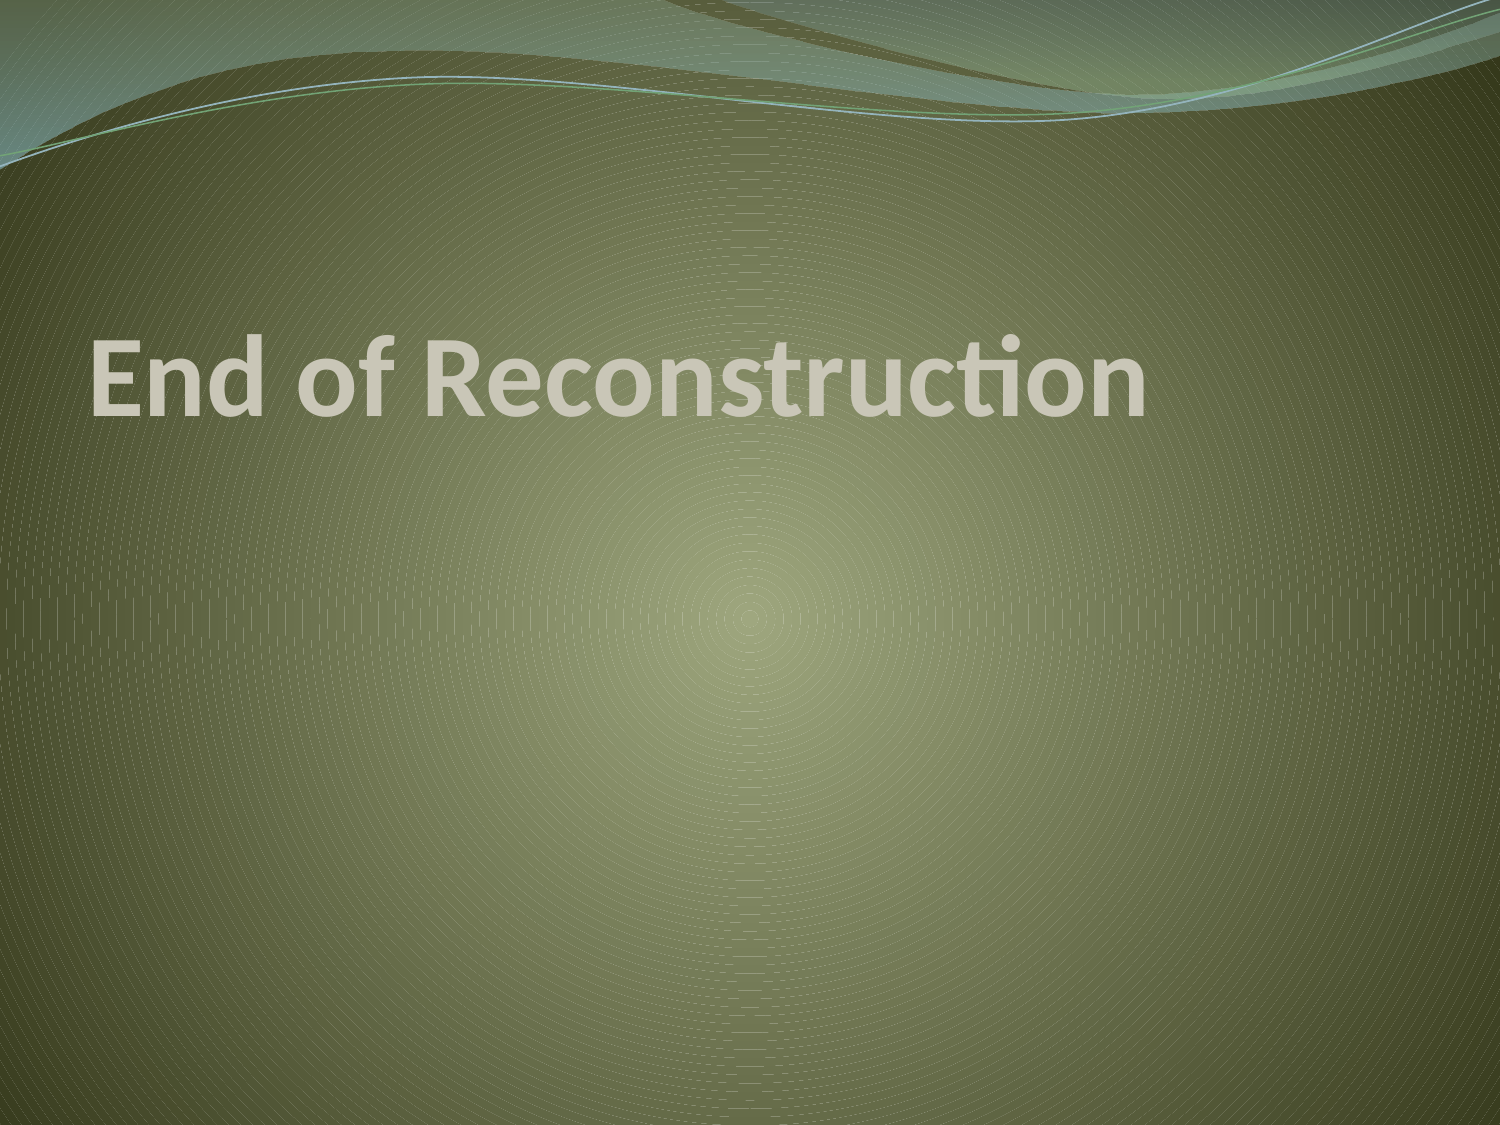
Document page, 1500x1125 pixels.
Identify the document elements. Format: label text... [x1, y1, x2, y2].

title End of Reconstruction [86, 216, 1362, 440]
